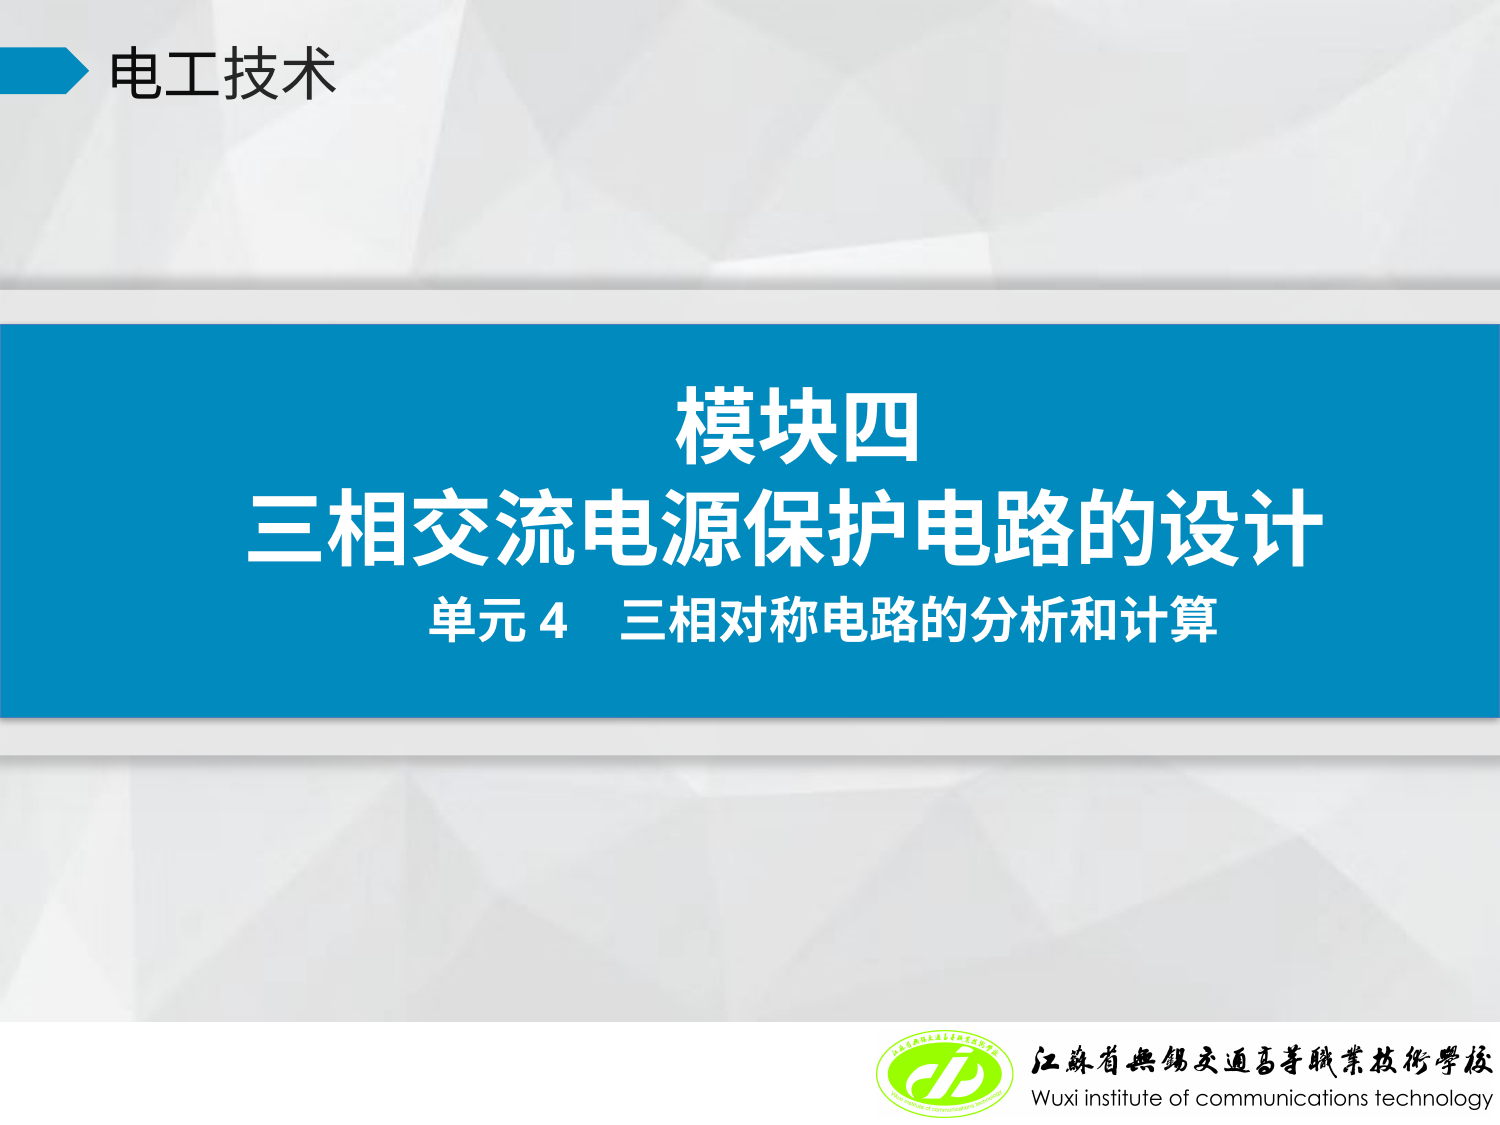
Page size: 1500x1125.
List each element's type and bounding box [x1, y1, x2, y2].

picture [771, 597, 816, 642]
picture [555, 530, 574, 564]
picture [875, 1030, 1493, 1118]
picture [414, 488, 487, 531]
picture [365, 493, 403, 565]
picture [1072, 597, 1114, 642]
picture [721, 602, 742, 641]
picture [781, 388, 836, 463]
picture [692, 599, 714, 641]
picture [541, 603, 566, 637]
picture [501, 491, 518, 505]
picture [767, 492, 823, 566]
picture [726, 542, 740, 560]
picture [703, 407, 754, 463]
picture [1273, 489, 1322, 566]
picture [670, 596, 689, 642]
picture [825, 596, 867, 641]
picture [1186, 525, 1237, 566]
picture [586, 489, 656, 565]
picture [521, 489, 572, 527]
picture [706, 387, 753, 404]
picture [249, 552, 320, 561]
picture [1121, 522, 1138, 543]
picture [847, 394, 916, 461]
picture [1138, 596, 1167, 642]
picture [1121, 612, 1140, 640]
picture [1021, 596, 1040, 642]
picture [329, 489, 362, 566]
picture [829, 489, 858, 565]
picture [485, 600, 519, 604]
picture [663, 513, 679, 526]
picture [1172, 596, 1216, 642]
picture [677, 387, 705, 464]
picture [743, 618, 751, 628]
picture [871, 597, 916, 642]
picture [694, 543, 708, 561]
picture [259, 524, 309, 533]
picture [622, 634, 664, 639]
picture [743, 596, 766, 642]
picture [809, 616, 817, 633]
picture [923, 596, 966, 642]
picture [664, 534, 681, 564]
picture [1168, 491, 1185, 507]
picture [973, 597, 1016, 641]
picture [541, 530, 548, 562]
picture [667, 490, 683, 503]
picture [919, 489, 989, 565]
picture [947, 617, 956, 628]
picture [761, 388, 788, 450]
picture [745, 490, 771, 566]
picture [625, 601, 662, 606]
picture [789, 616, 798, 633]
picture [415, 525, 487, 565]
picture [678, 493, 738, 566]
picture [1246, 514, 1278, 564]
picture [0, 718, 1500, 1022]
picture [497, 513, 515, 527]
picture [430, 597, 474, 642]
picture [854, 490, 903, 565]
picture [517, 530, 534, 565]
picture [1126, 597, 1136, 606]
picture [0, 0, 1500, 324]
picture [253, 497, 316, 506]
picture [1039, 597, 1067, 642]
picture [628, 617, 658, 622]
picture [1253, 491, 1271, 507]
picture [995, 489, 1072, 566]
picture [1161, 514, 1190, 563]
picture [498, 534, 519, 564]
picture [480, 613, 525, 641]
picture [1187, 491, 1237, 522]
picture [1082, 489, 1153, 565]
